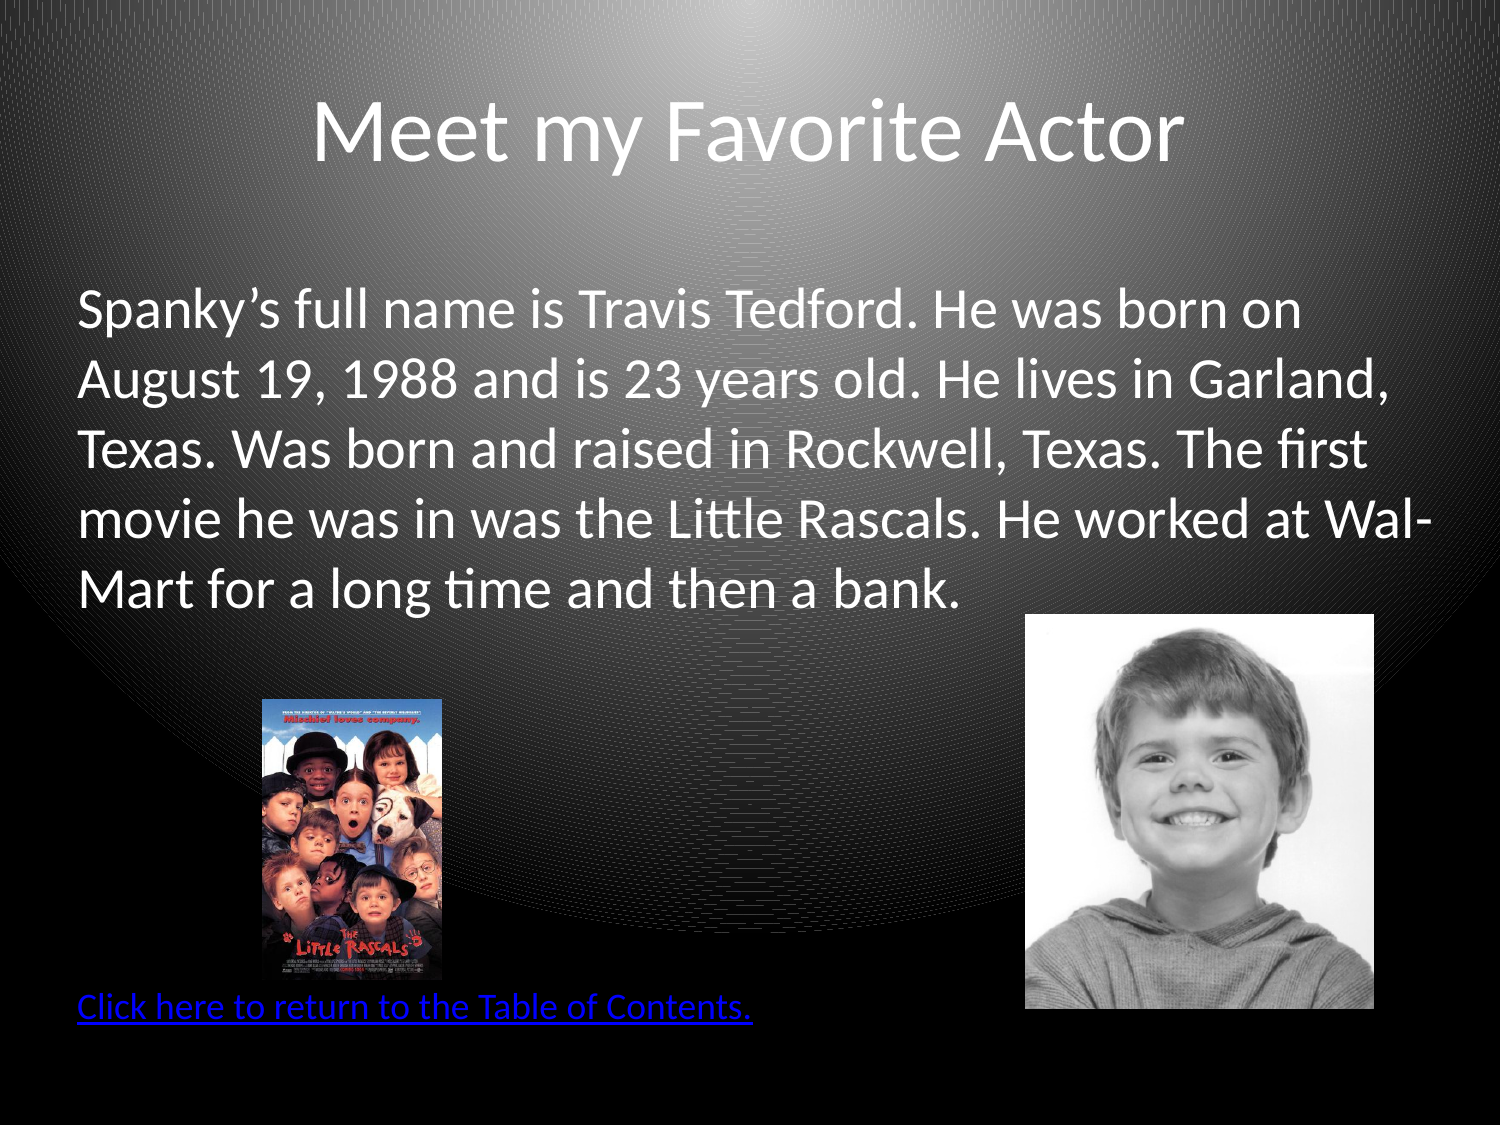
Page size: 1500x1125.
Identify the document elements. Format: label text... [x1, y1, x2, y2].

text_box Meet my Favorite Actor [36, 62, 1462, 188]
picture [1024, 614, 1375, 1010]
text_box Spanky’s full name is Travis Tedford. He was born on August 19, 1988 and is 23 years old. He lives in Garland, Texas. Was born and raised in Rockwell, Texas. The first movie he was in was the Little Rascals. He worked at Wal-Mart for a long time and then a bank. [62, 262, 1463, 628]
text_box Click here to return to the Table of Contents. [62, 974, 768, 1035]
picture [262, 699, 442, 980]
